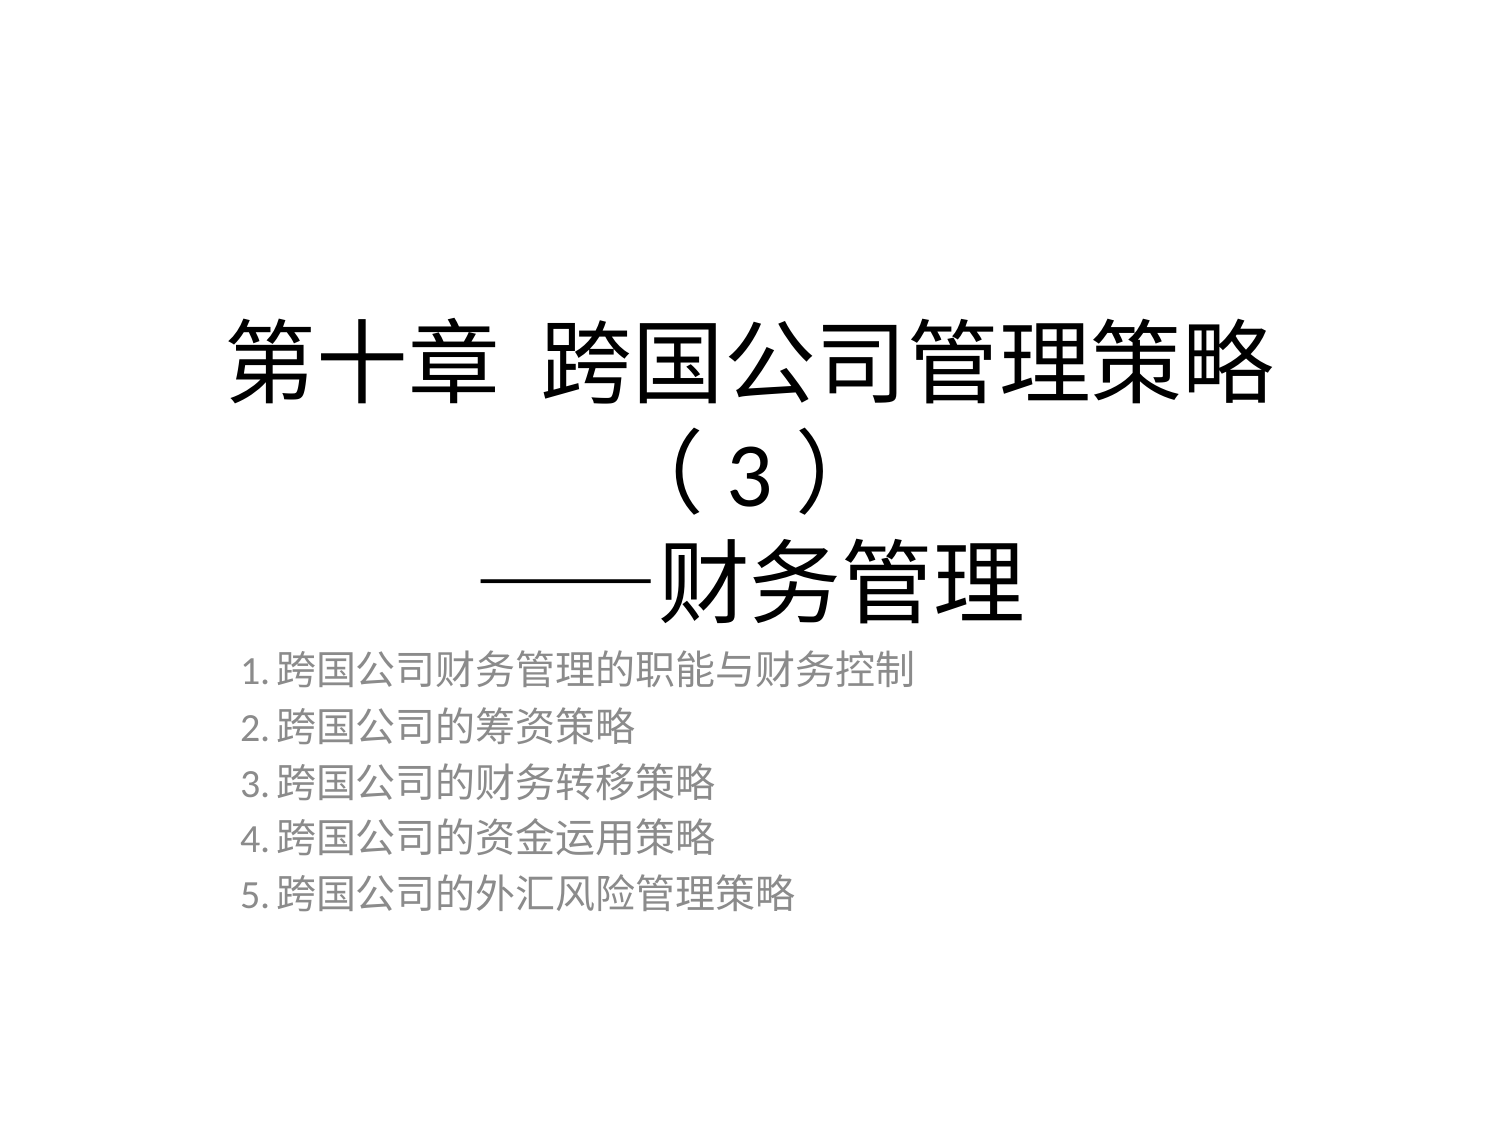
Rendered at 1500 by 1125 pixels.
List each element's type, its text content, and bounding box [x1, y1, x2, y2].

subtitle 1.跨国公司财务管理的职能与财务控制 2.跨国公司的筹资策略 3.跨国公司的财务转移策略 4.跨国公司的资金运用策略 5.跨国公司的外汇风险管理策略 [225, 637, 1275, 925]
title 第十章 跨国公司管理策略（3） ——财务管理 [112, 349, 1388, 591]
